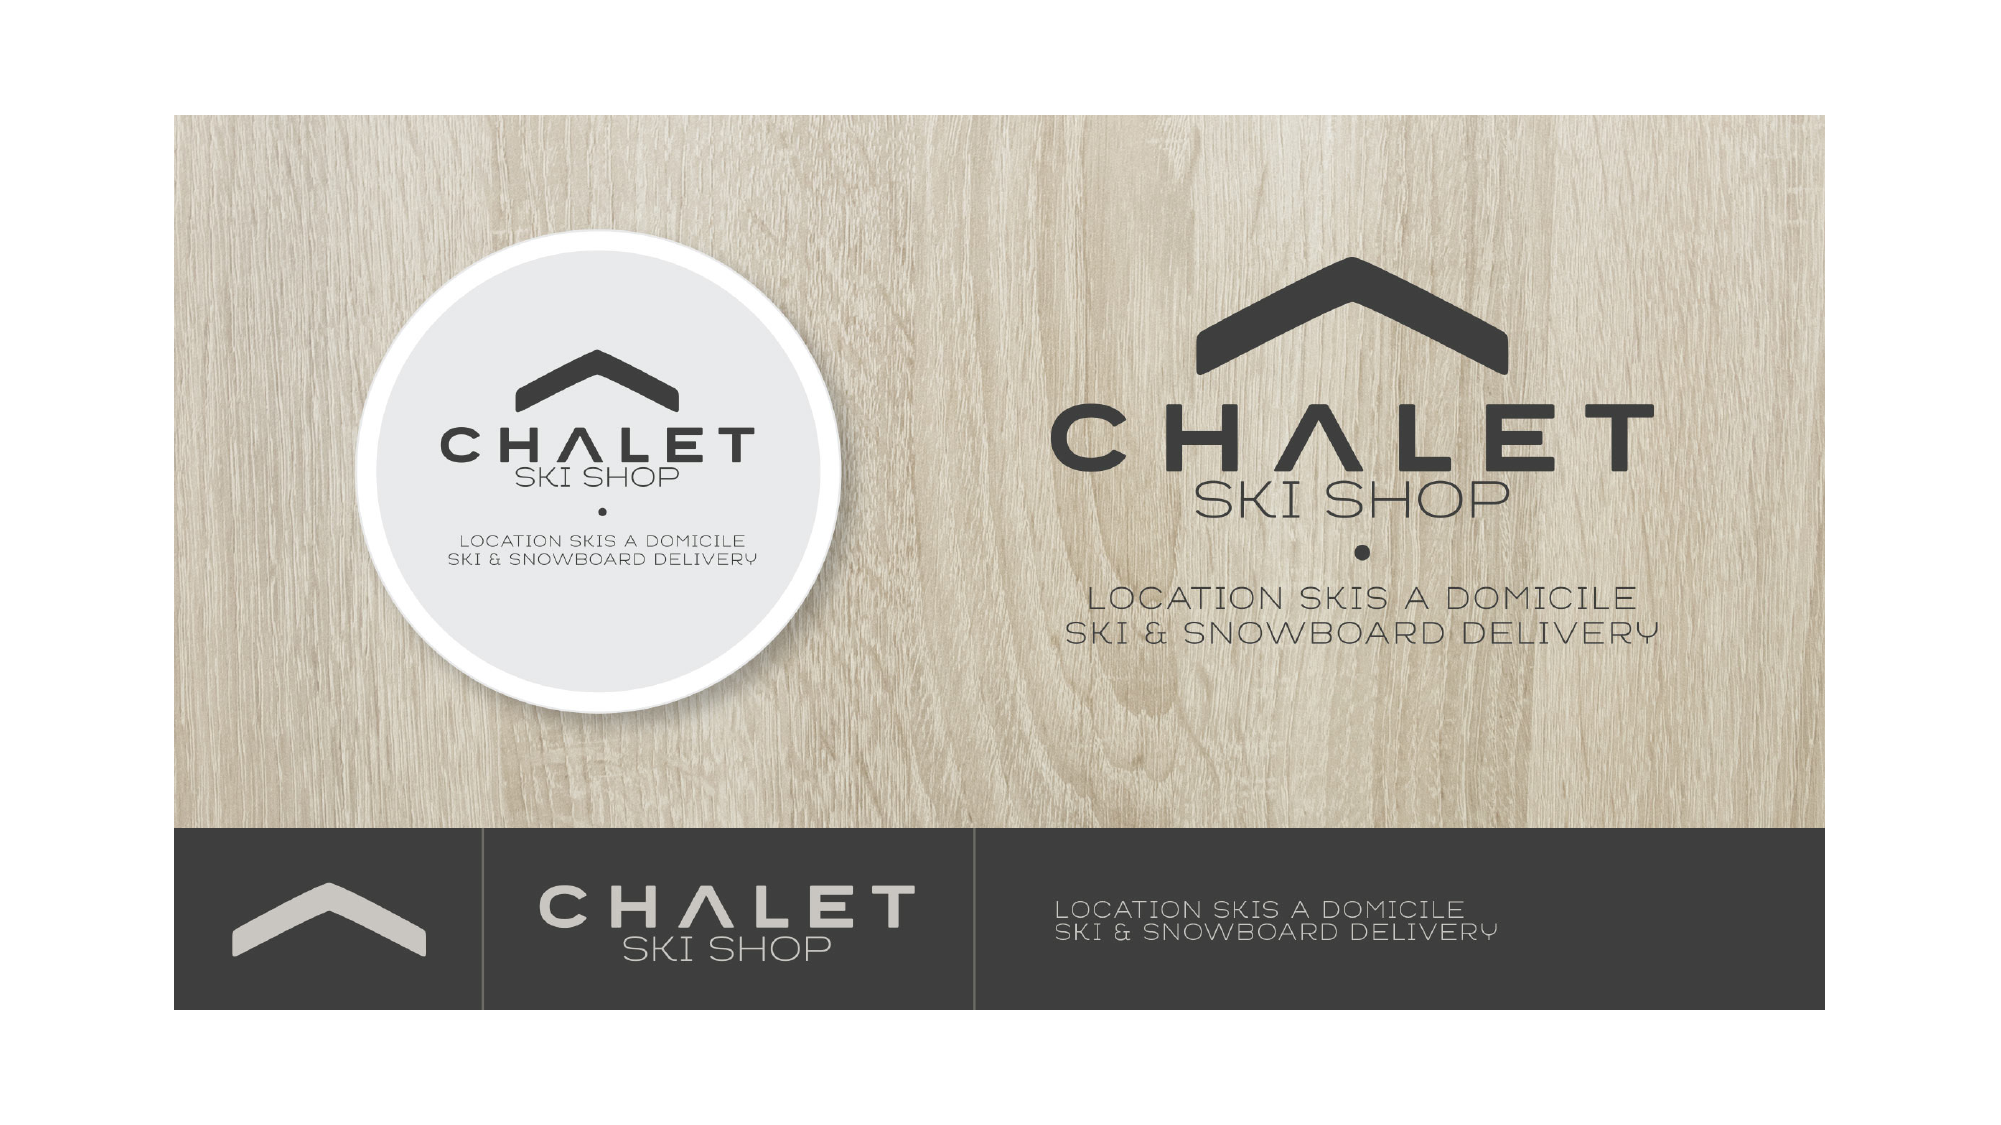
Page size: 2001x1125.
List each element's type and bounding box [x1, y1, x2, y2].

picture [174, 115, 1825, 1010]
